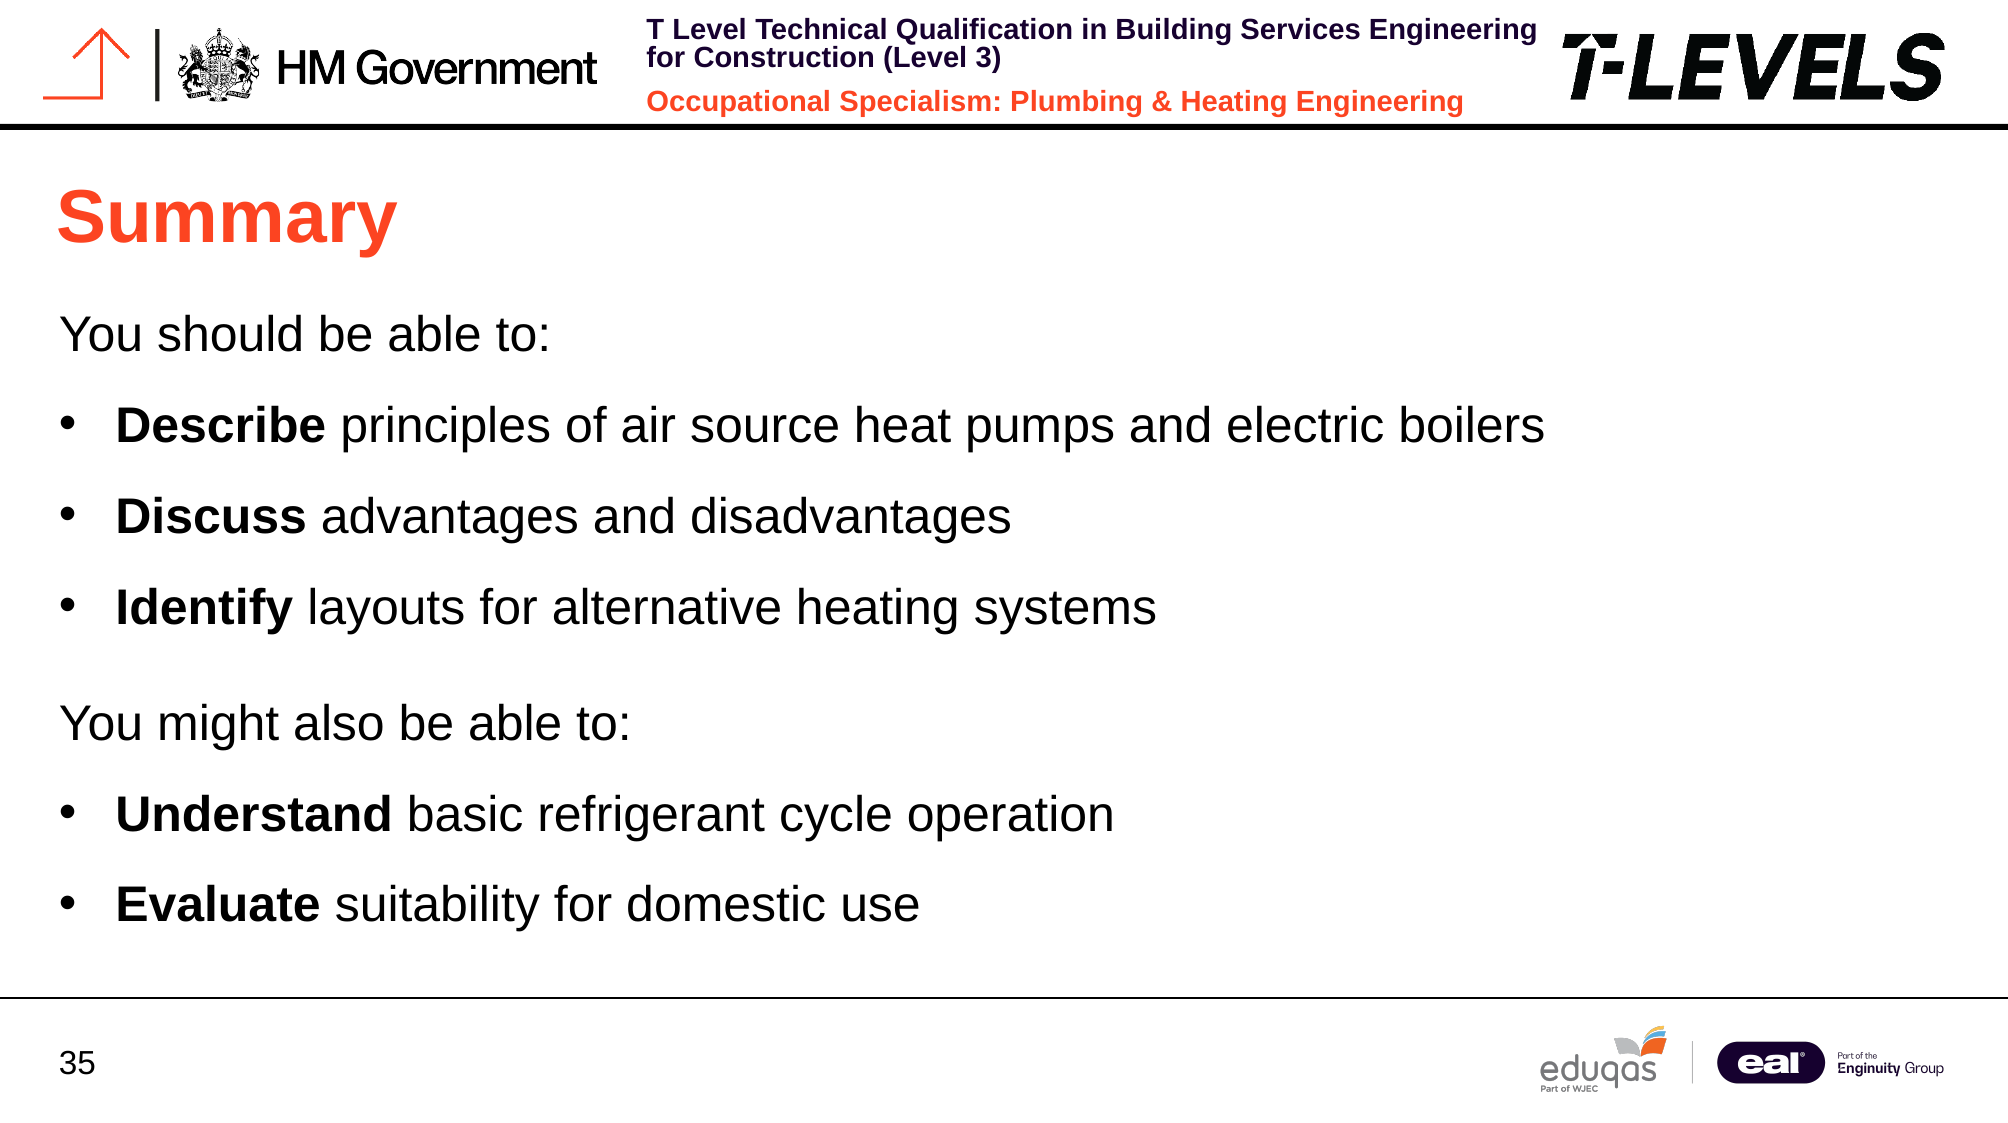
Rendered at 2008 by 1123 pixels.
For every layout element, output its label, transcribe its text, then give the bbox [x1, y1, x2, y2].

picture [1535, 1021, 1949, 1097]
picture [38, 27, 136, 100]
title Summary [41, 111, 1949, 314]
picture [1543, 25, 1964, 108]
picture [155, 28, 597, 102]
list You should be able to: Describe principles of air source heat pumps and electric boilers Discuss advantages and disadvantages Identify layouts for alternative heating systems You might also be able to: Understand basic refrigerant cycle operation Evaluate suitability for domestic use [59, 295, 1689, 975]
